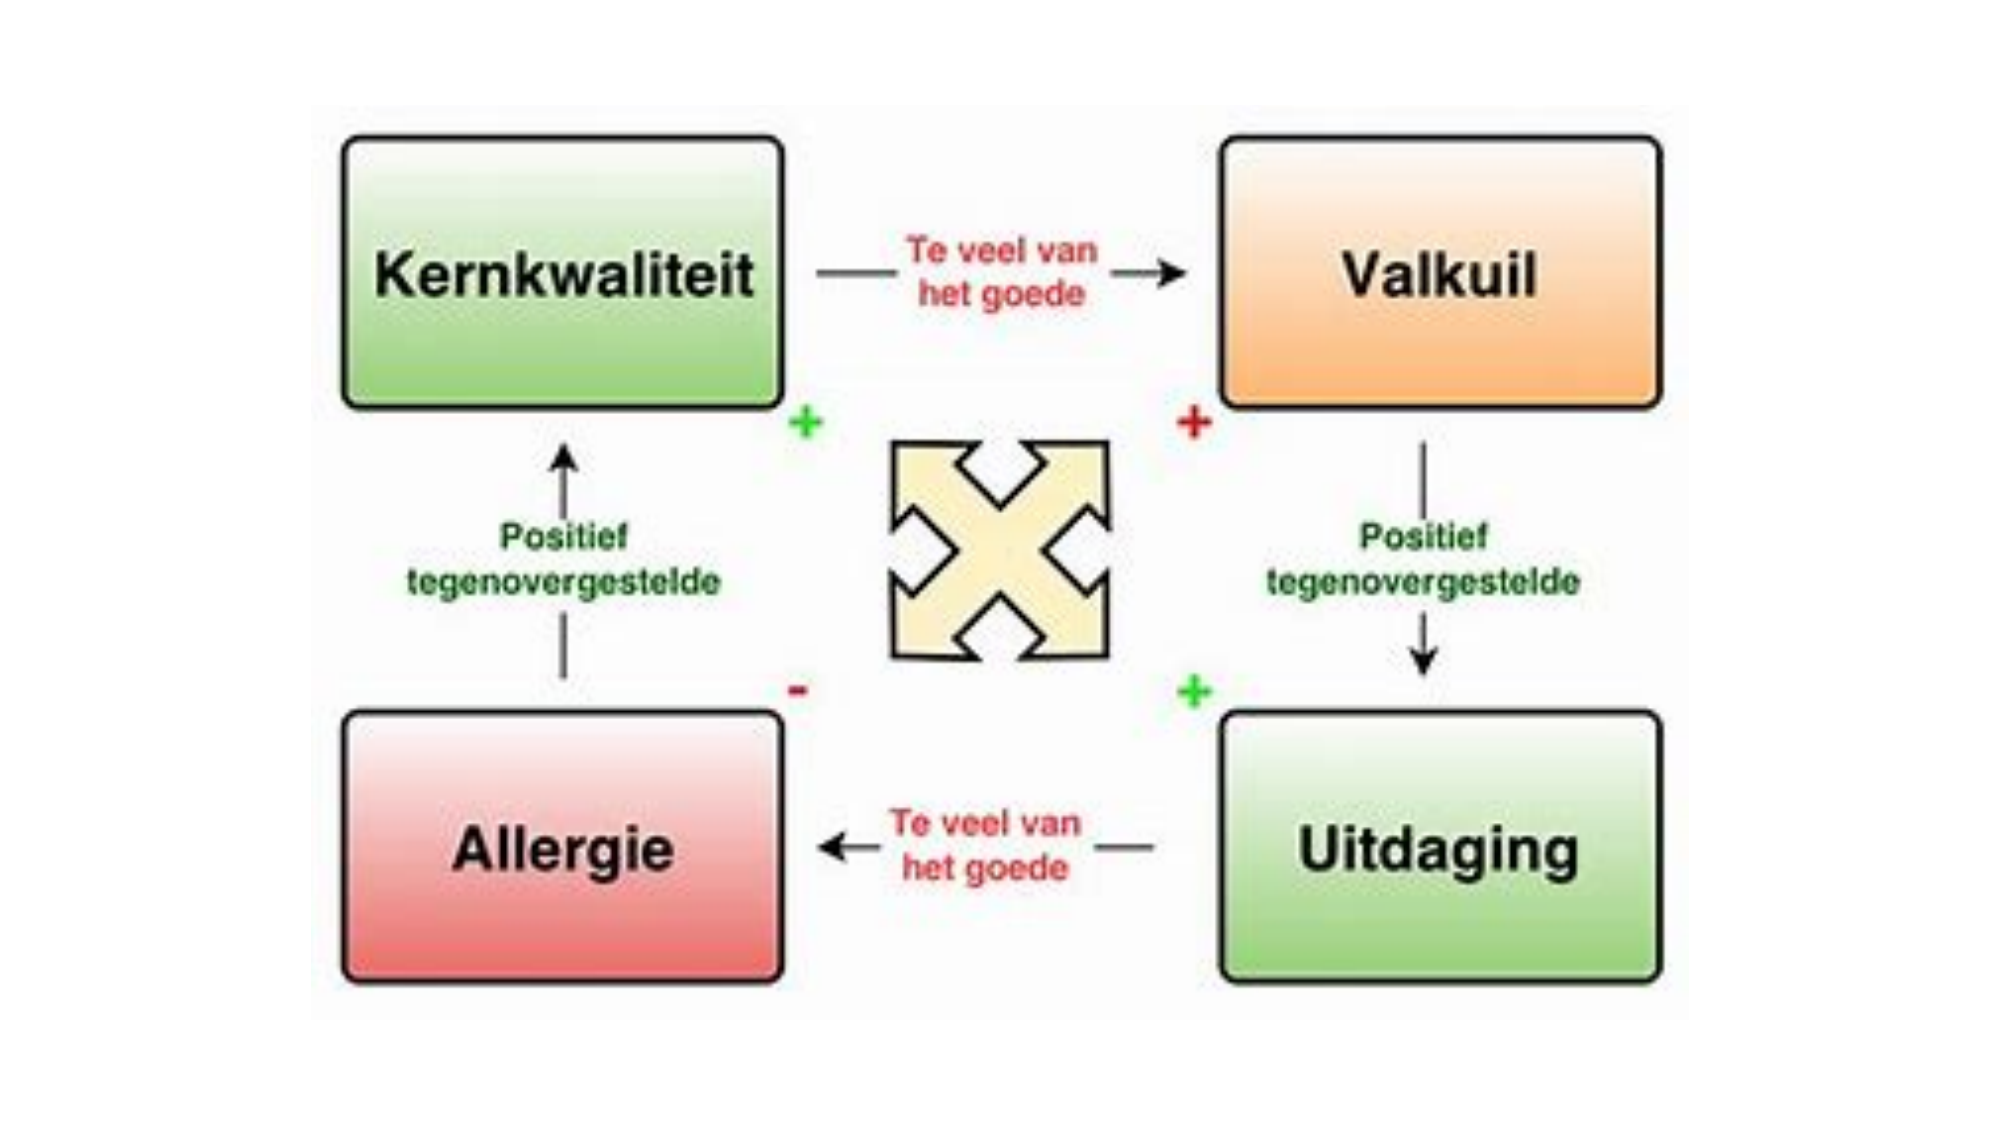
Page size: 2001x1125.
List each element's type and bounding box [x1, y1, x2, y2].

list [311, 105, 1689, 1020]
